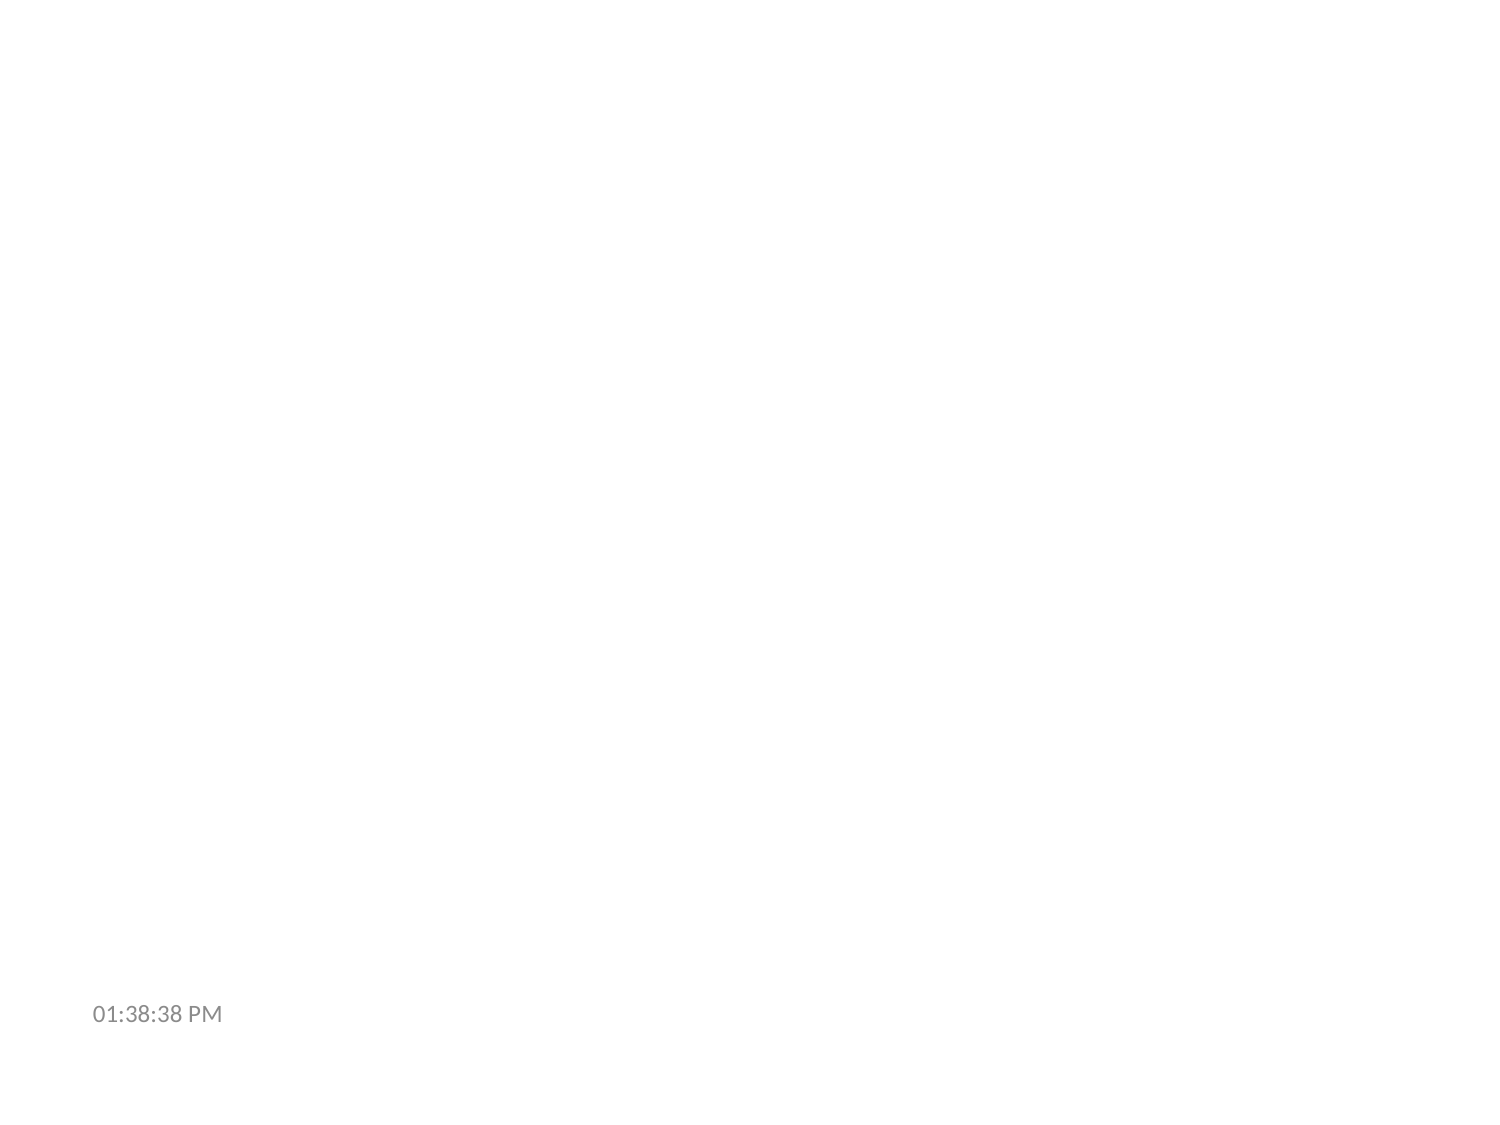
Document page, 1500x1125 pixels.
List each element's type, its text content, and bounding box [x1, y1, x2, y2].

text_box 3:35:09 PM [77, 982, 428, 1043]
